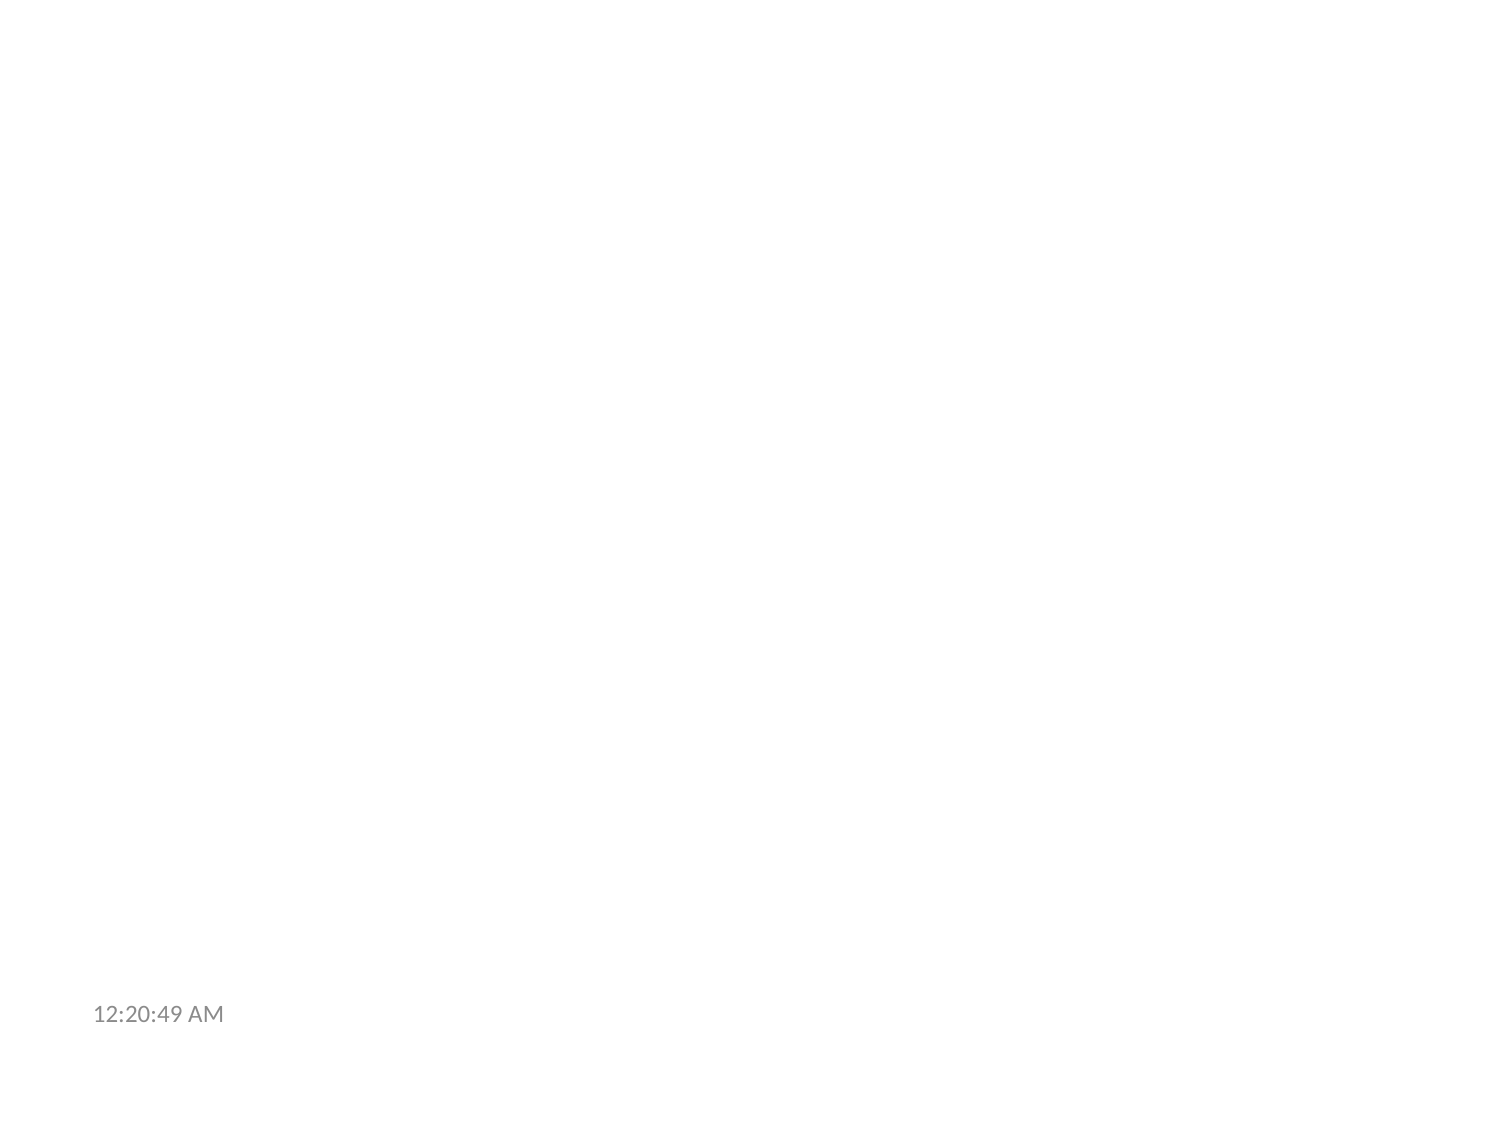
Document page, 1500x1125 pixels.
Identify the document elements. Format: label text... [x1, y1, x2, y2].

text_box 3:35:09 PM [77, 982, 428, 1043]
